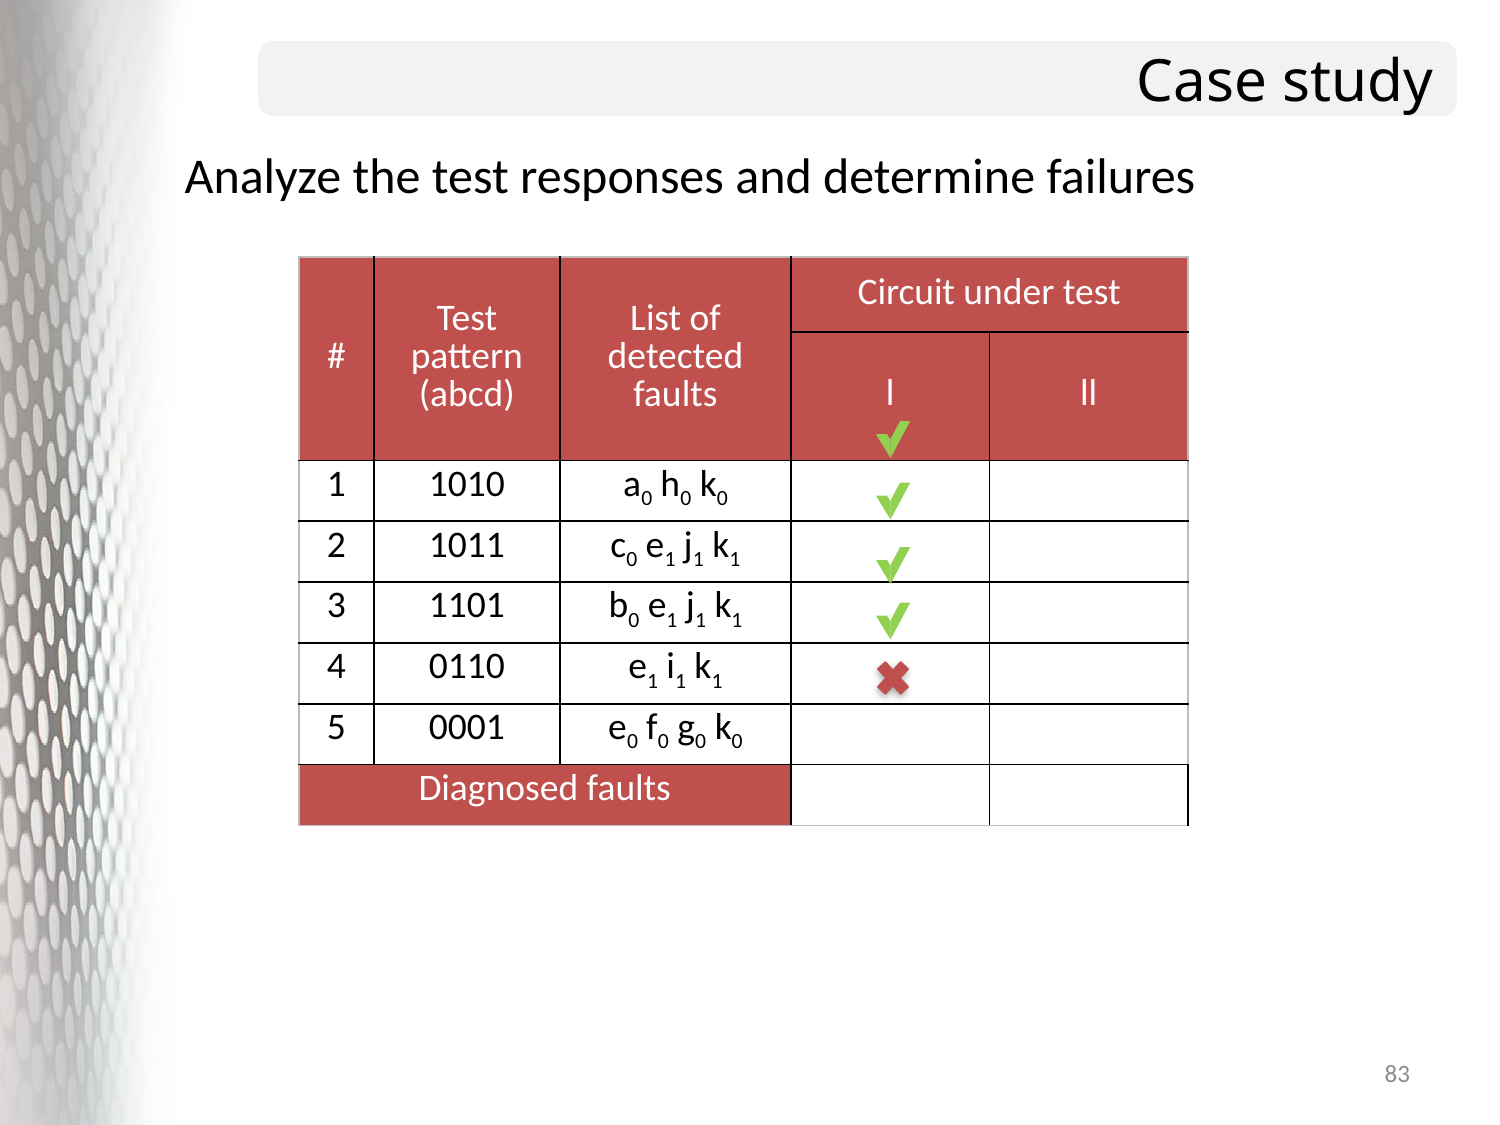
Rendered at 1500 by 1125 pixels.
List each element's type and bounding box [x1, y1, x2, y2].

picture [0, 0, 200, 1125]
table_cell [561, 583, 790, 642]
table_cell [300, 583, 373, 642]
table_cell [792, 583, 870, 642]
table_cell [300, 765, 790, 825]
table_cell [990, 765, 1187, 825]
table_cell [792, 705, 989, 764]
table_cell [375, 583, 559, 642]
table_header [561, 258, 790, 460]
table_cell [375, 705, 559, 764]
title [258, 40, 1449, 117]
table_cell [916, 522, 989, 581]
table_header [300, 258, 373, 460]
table_cell [916, 461, 989, 520]
table_cell [990, 522, 1187, 581]
list [169, 136, 1462, 217]
table_cell [561, 522, 790, 581]
table_cell [792, 333, 989, 460]
table_cell [561, 705, 790, 764]
table_cell [792, 461, 870, 520]
table_cell [300, 644, 373, 703]
text_box [870, 420, 916, 703]
table_cell [792, 644, 870, 703]
table_cell [792, 522, 870, 581]
slide_number [1074, 1042, 1425, 1103]
table_cell [916, 644, 989, 703]
table_cell [990, 644, 1187, 703]
table_header [375, 258, 559, 460]
table_cell [300, 461, 373, 520]
table_cell [990, 461, 1187, 520]
table_cell [990, 705, 1187, 764]
table_cell [916, 583, 989, 642]
table_header [792, 258, 1187, 331]
table_cell [300, 522, 373, 581]
table_cell [300, 705, 373, 764]
table_cell [990, 583, 1187, 642]
table_cell [990, 333, 1187, 460]
table_cell [792, 765, 989, 825]
table_cell [375, 461, 559, 520]
table_cell [561, 644, 790, 703]
table_cell [561, 461, 790, 520]
table_cell [375, 522, 559, 581]
table_cell [375, 644, 559, 703]
